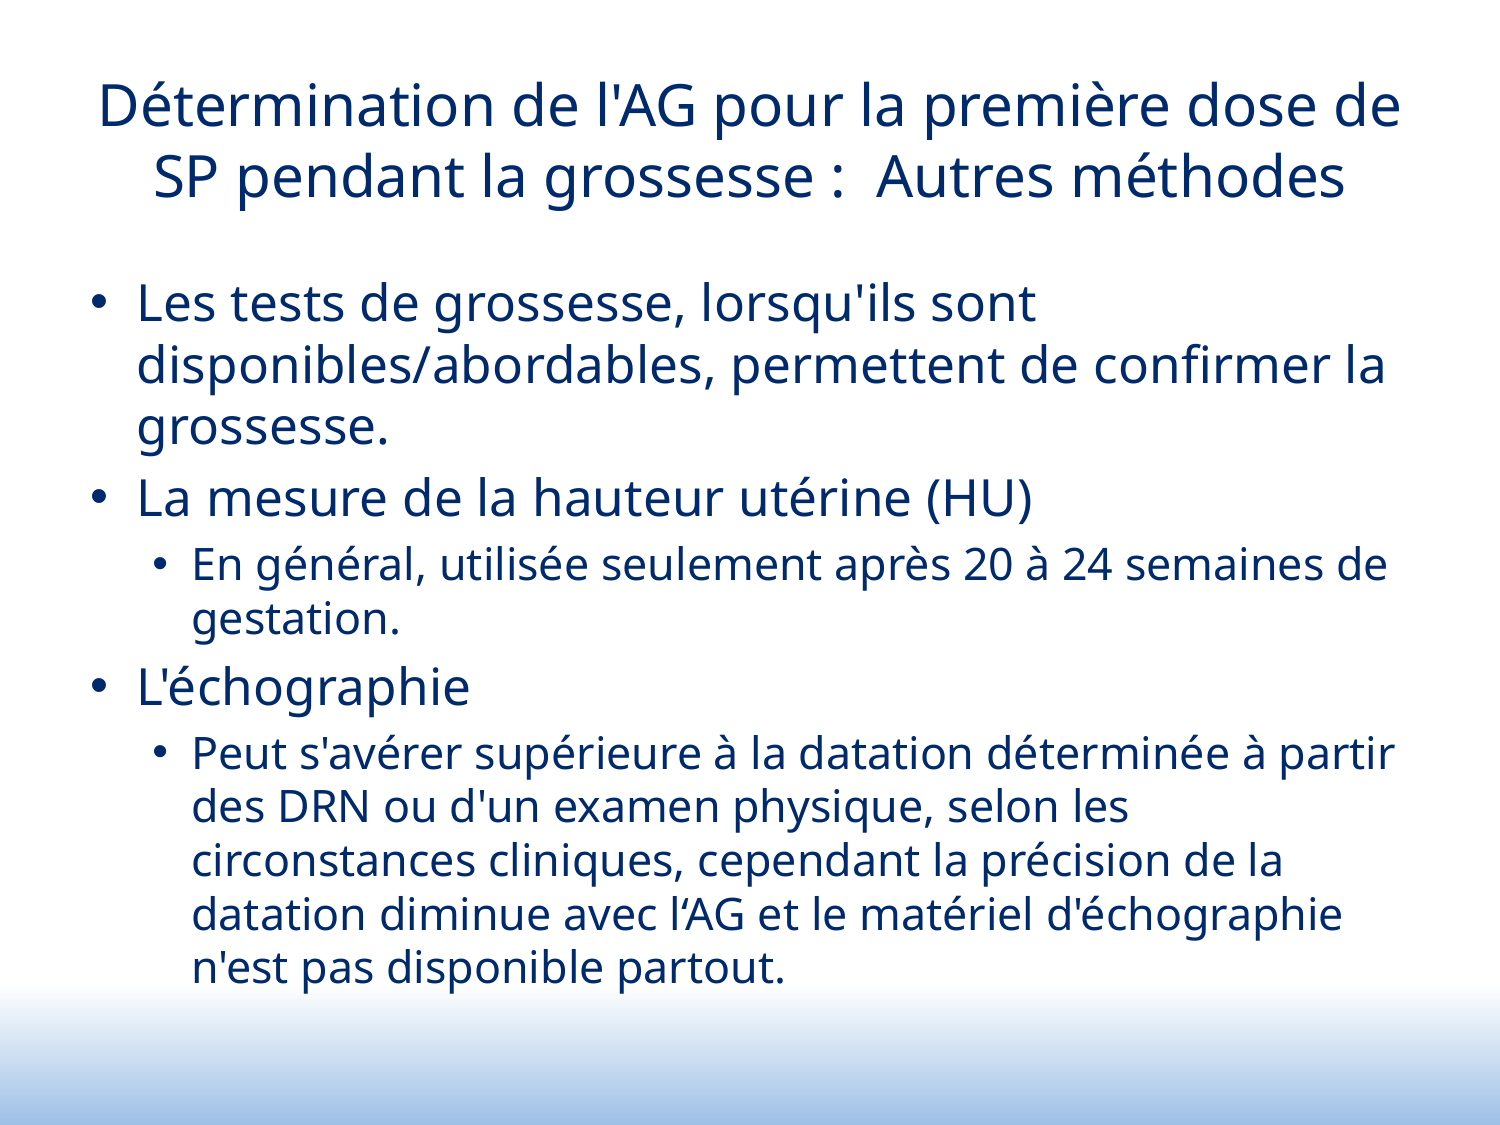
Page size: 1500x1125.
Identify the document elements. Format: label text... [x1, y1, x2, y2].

list Les tests de grossesse, lorsqu'ils sont disponibles/abordables, permettent de confirmer la grossesse. La mesure de la hauteur utérine (HU) En général, utilisée seulement après 20 à 24 semaines de gestation. L'échographie Peut s'avérer supérieure à la datation déterminée à partir des DRN ou d'un examen physique, selon les circonstances cliniques, cependant la précision de la datation diminue avec l‘AG et le matériel d'échographie n'est pas disponible partout. [75, 262, 1425, 1005]
title Détermination de l'AG pour la première dose de SP pendant la grossesse : Autres méthodes [75, 45, 1425, 233]
